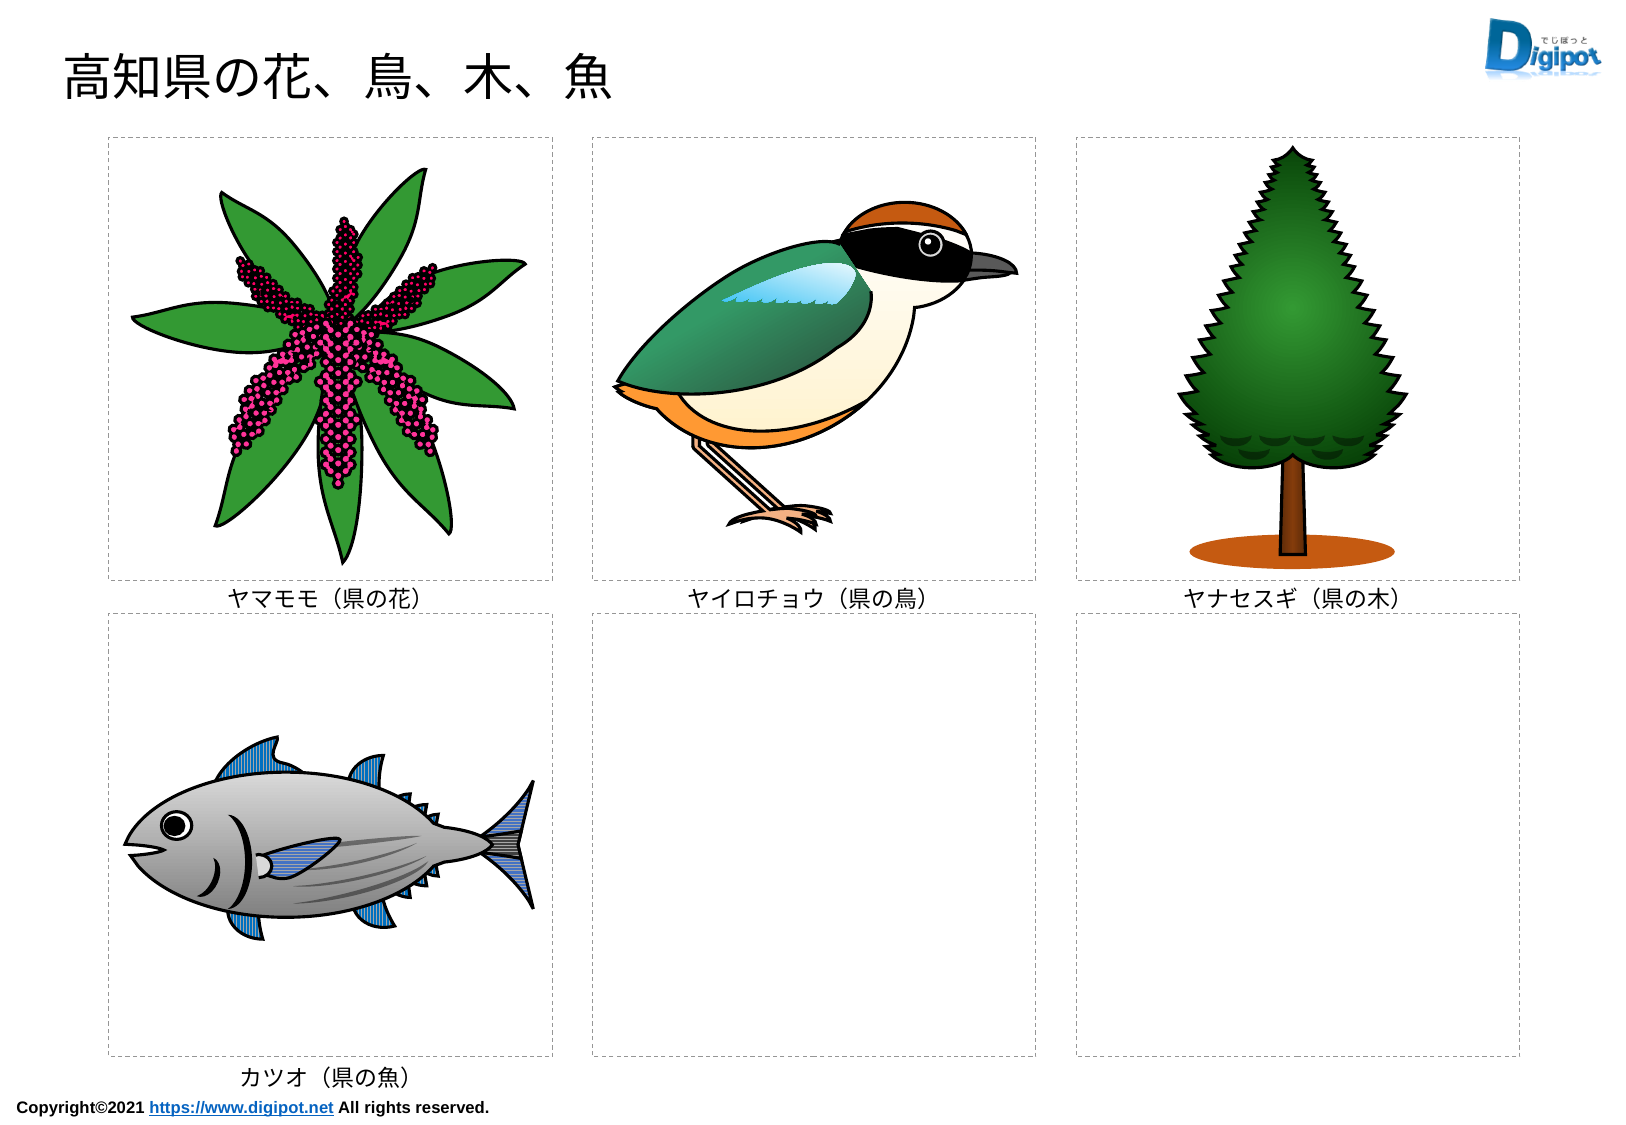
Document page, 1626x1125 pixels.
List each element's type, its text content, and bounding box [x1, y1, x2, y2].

text_box 高知県の花、鳥、木、魚 [48, 38, 628, 113]
text_box ヤマモモ（県の花） [104, 577, 558, 620]
text_box ヤナセスギ（県の木） [1071, 577, 1525, 620]
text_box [1179, 147, 1407, 569]
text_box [611, 202, 1017, 533]
picture [1485, 18, 1602, 82]
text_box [124, 737, 534, 940]
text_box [132, 156, 531, 563]
text_box ヤイロチョウ（県の鳥） [587, 577, 1041, 620]
text_box カツオ（県の魚） [104, 1056, 558, 1099]
